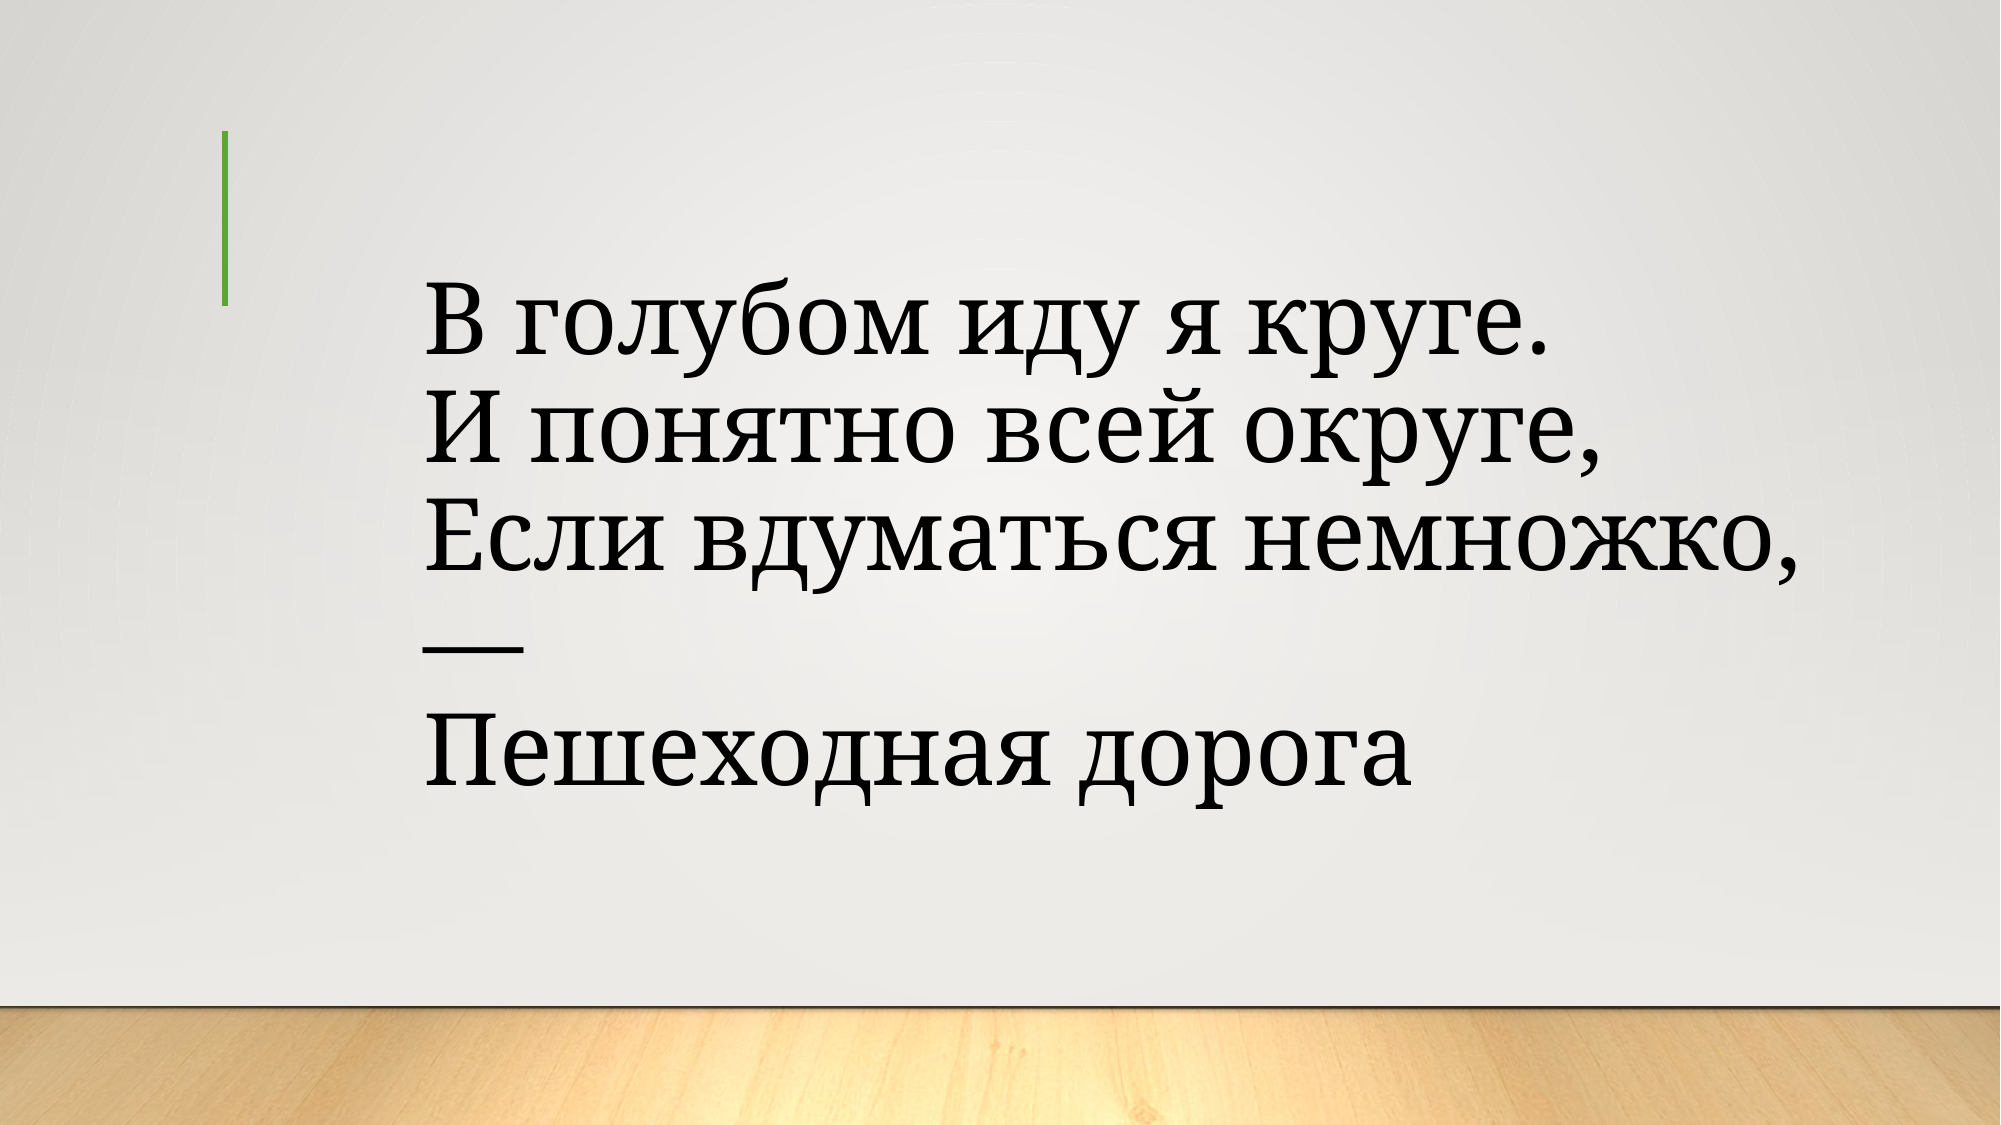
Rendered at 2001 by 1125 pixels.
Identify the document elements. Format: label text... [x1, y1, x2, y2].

title В голубом иду я круге. И понятно всей округе, Если вдуматься немножко, — Пешеходная дорога [408, 131, 1900, 935]
picture [0, 1006, 2000, 1125]
